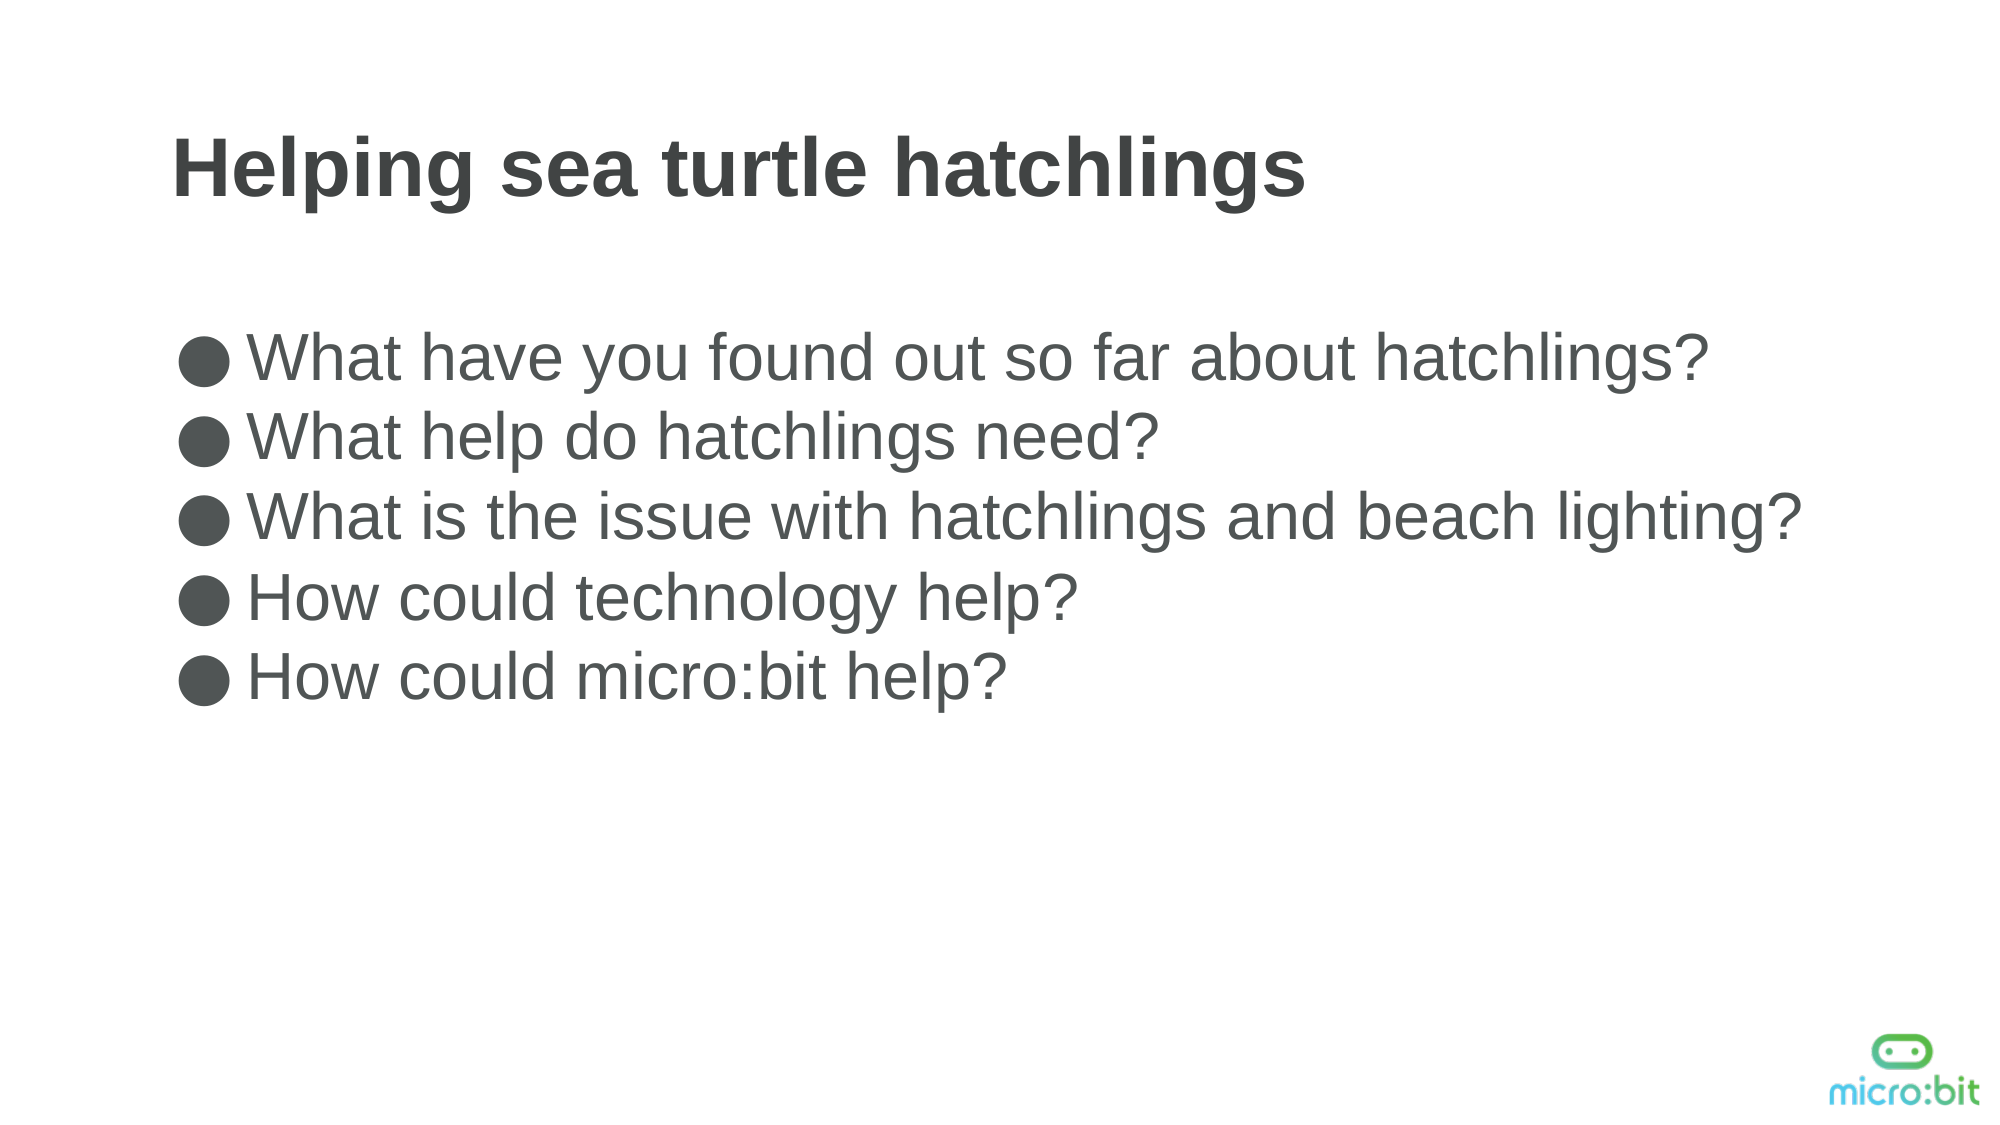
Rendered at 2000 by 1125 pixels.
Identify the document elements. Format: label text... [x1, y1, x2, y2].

text_box Helping sea turtle hatchlings What have you found out so far about hatchlings? What help do hatchlings need? What is the issue with hatchlings and beach lighting? How could technology help? How could micro:bit help? [156, 105, 1908, 929]
picture [1829, 1029, 1980, 1106]
